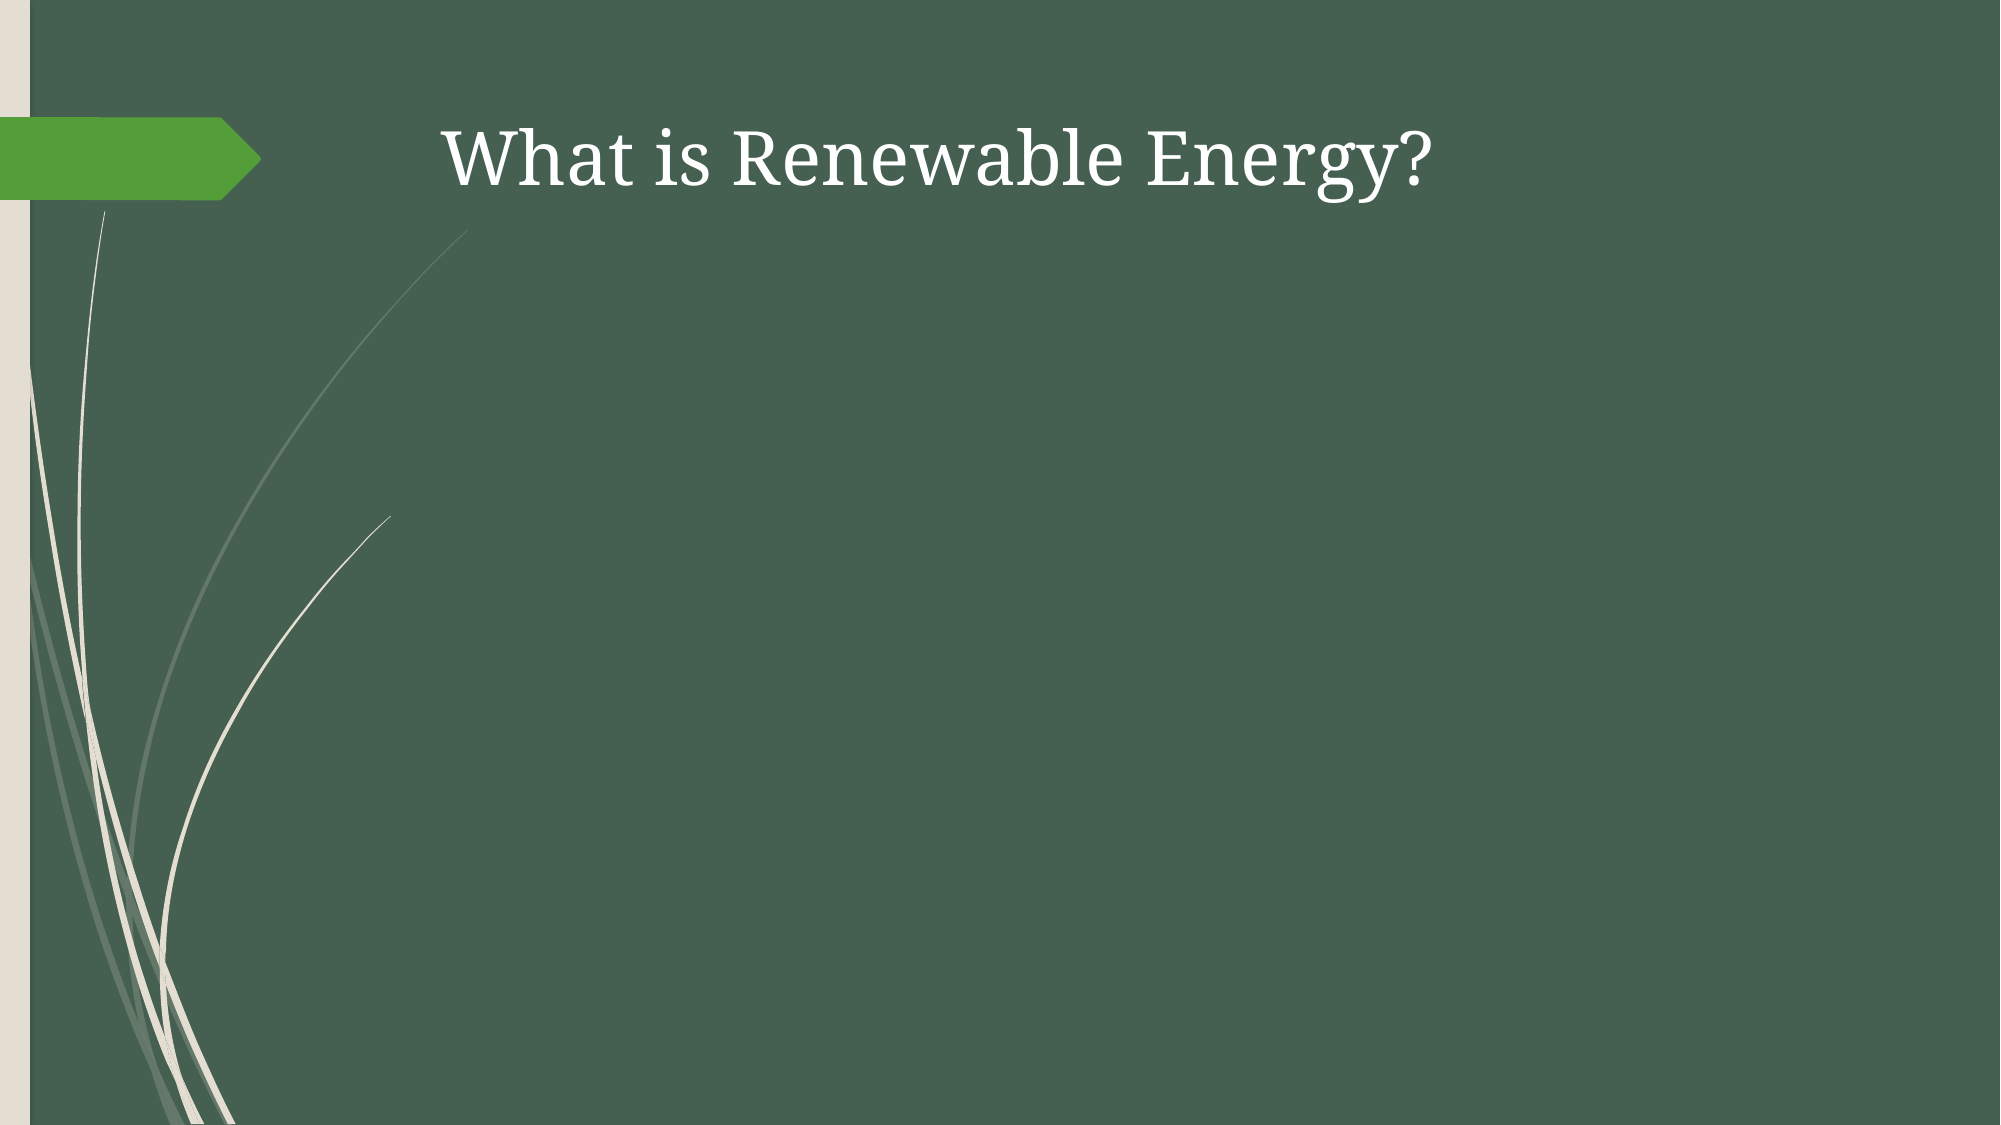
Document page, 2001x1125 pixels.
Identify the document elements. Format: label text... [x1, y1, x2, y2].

title What is Renewable Energy? [425, 102, 1888, 313]
